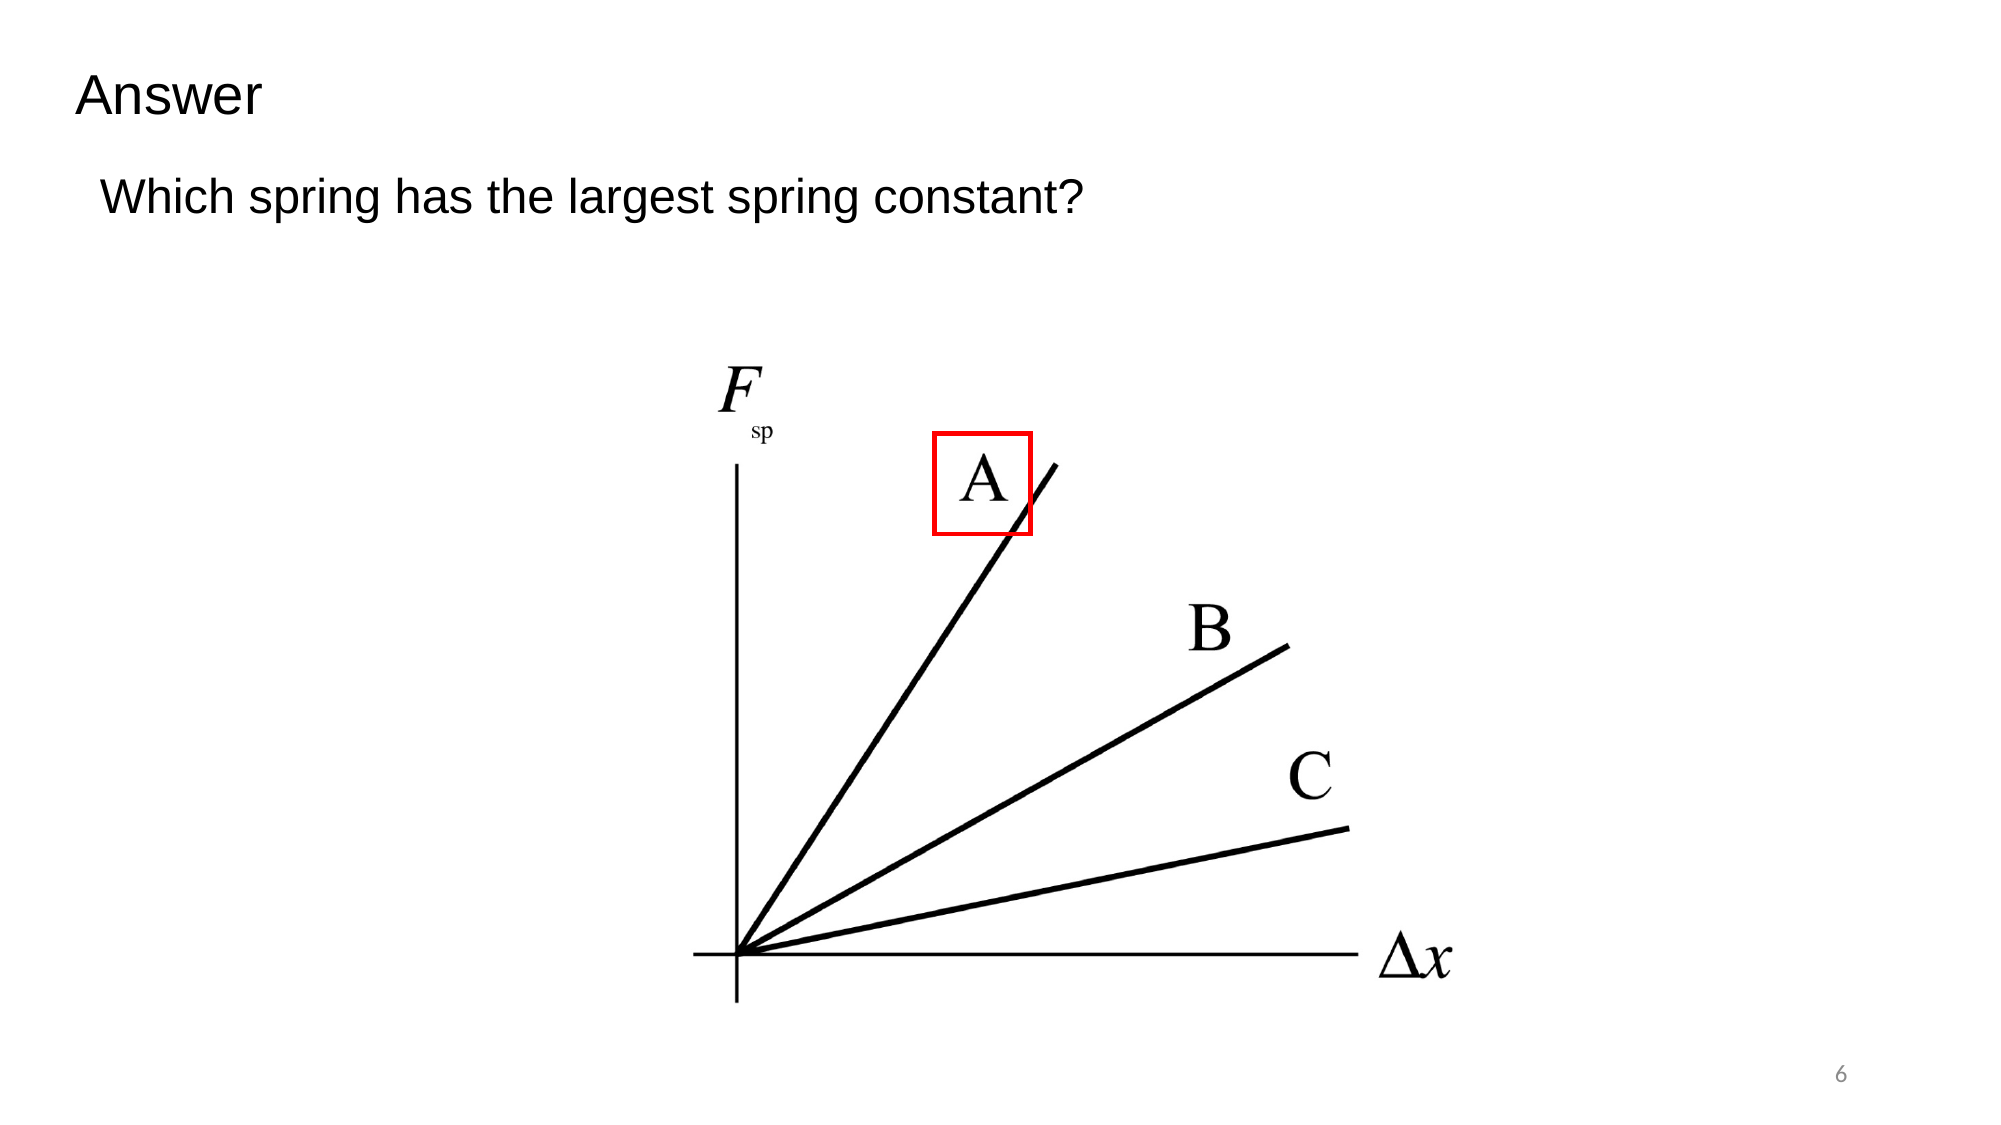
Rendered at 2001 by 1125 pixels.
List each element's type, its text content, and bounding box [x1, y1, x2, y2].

text_box Answer [75, 57, 1000, 135]
text_box Which spring has the largest spring constant? [100, 164, 1439, 244]
slide_number 6 [1412, 1042, 1863, 1103]
picture [685, 358, 1459, 1008]
